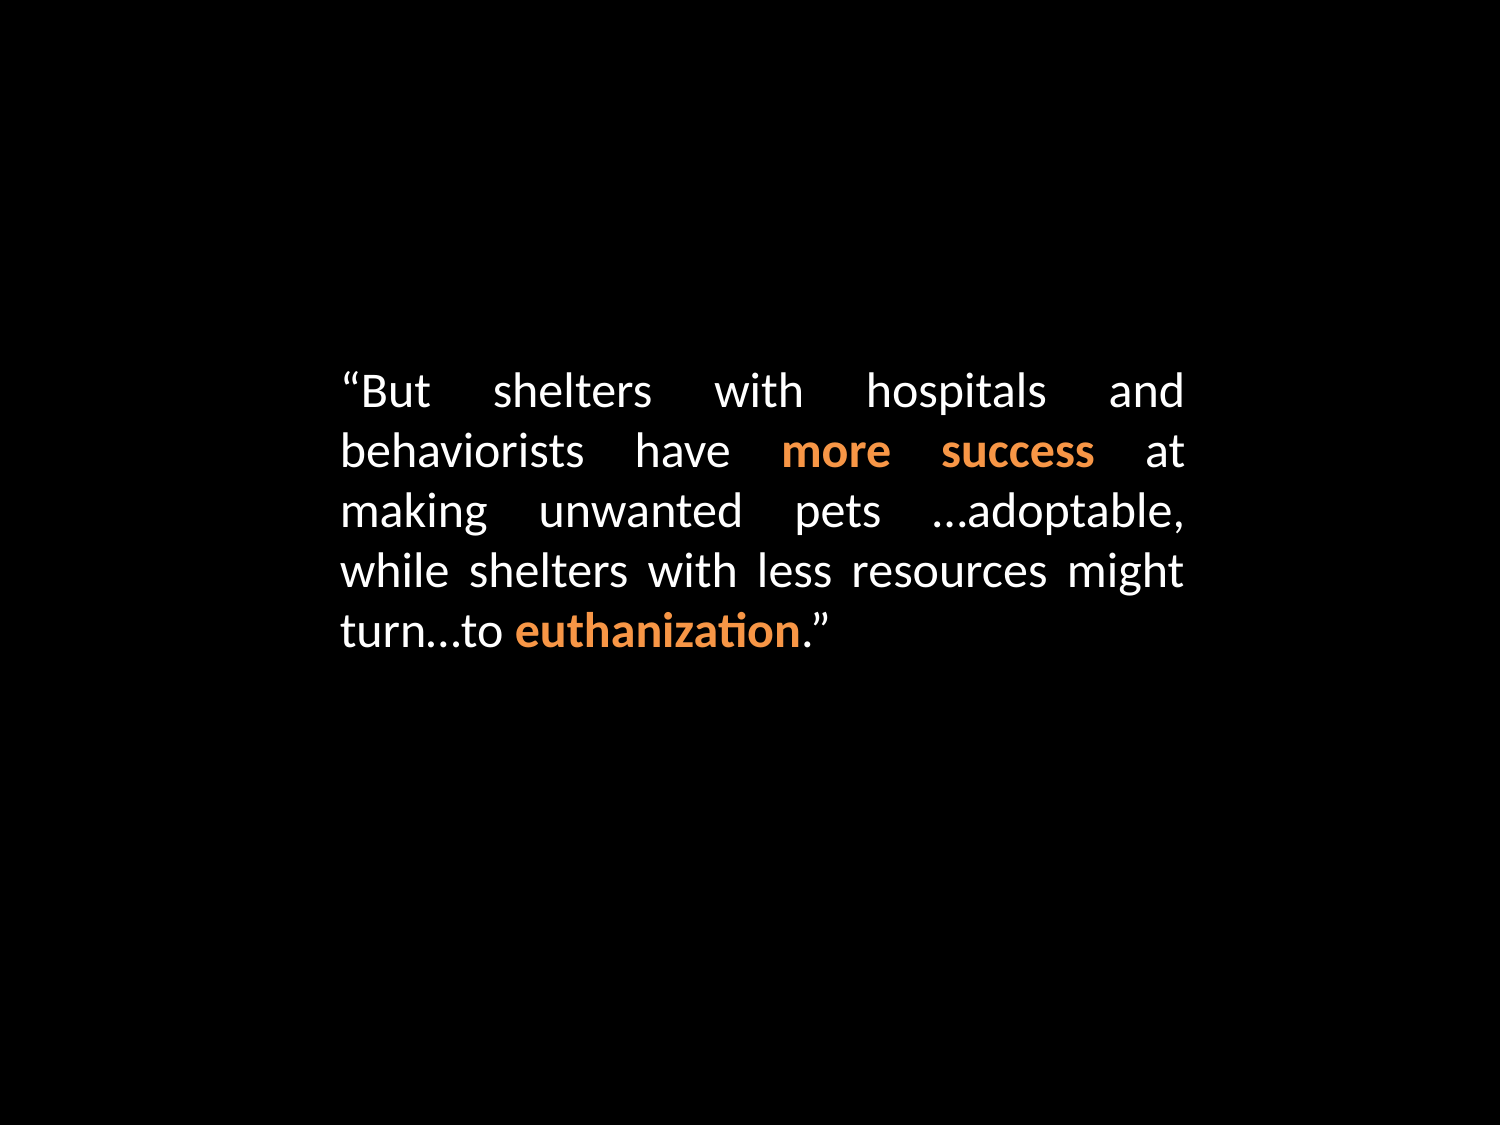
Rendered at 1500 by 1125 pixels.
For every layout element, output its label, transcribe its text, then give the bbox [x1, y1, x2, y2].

text_box “But shelters with hospitals and behaviorists have more success at making unwanted pets …adoptable, while shelters with less resources might turn…to euthanization.” [324, 349, 1200, 665]
